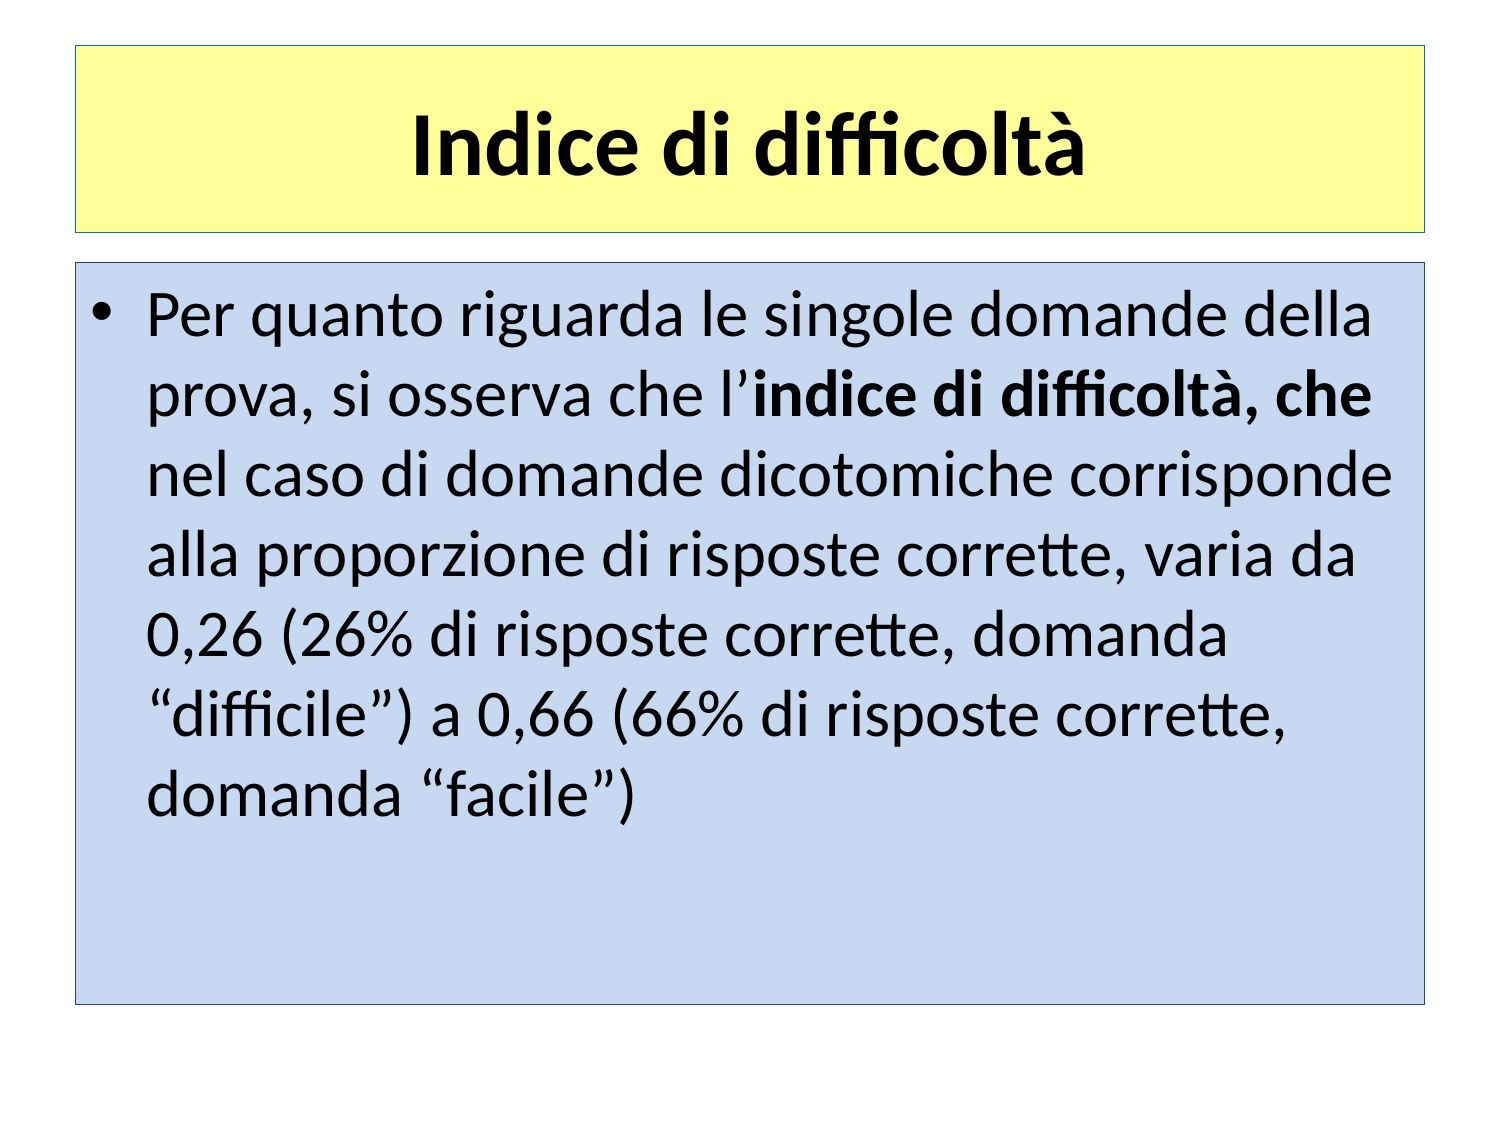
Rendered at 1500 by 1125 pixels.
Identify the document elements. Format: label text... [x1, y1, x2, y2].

title Indice di difficoltà [75, 45, 1425, 233]
list Per quanto riguarda le singole domande della prova, si osserva che l’indice di difficoltà, che nel caso di domande dicotomiche corrisponde alla proporzione di risposte corrette, varia da 0,26 (26% di risposte corrette, domanda “difficile”) a 0,66 (66% di risposte corrette, domanda “facile”) [75, 262, 1425, 1005]
